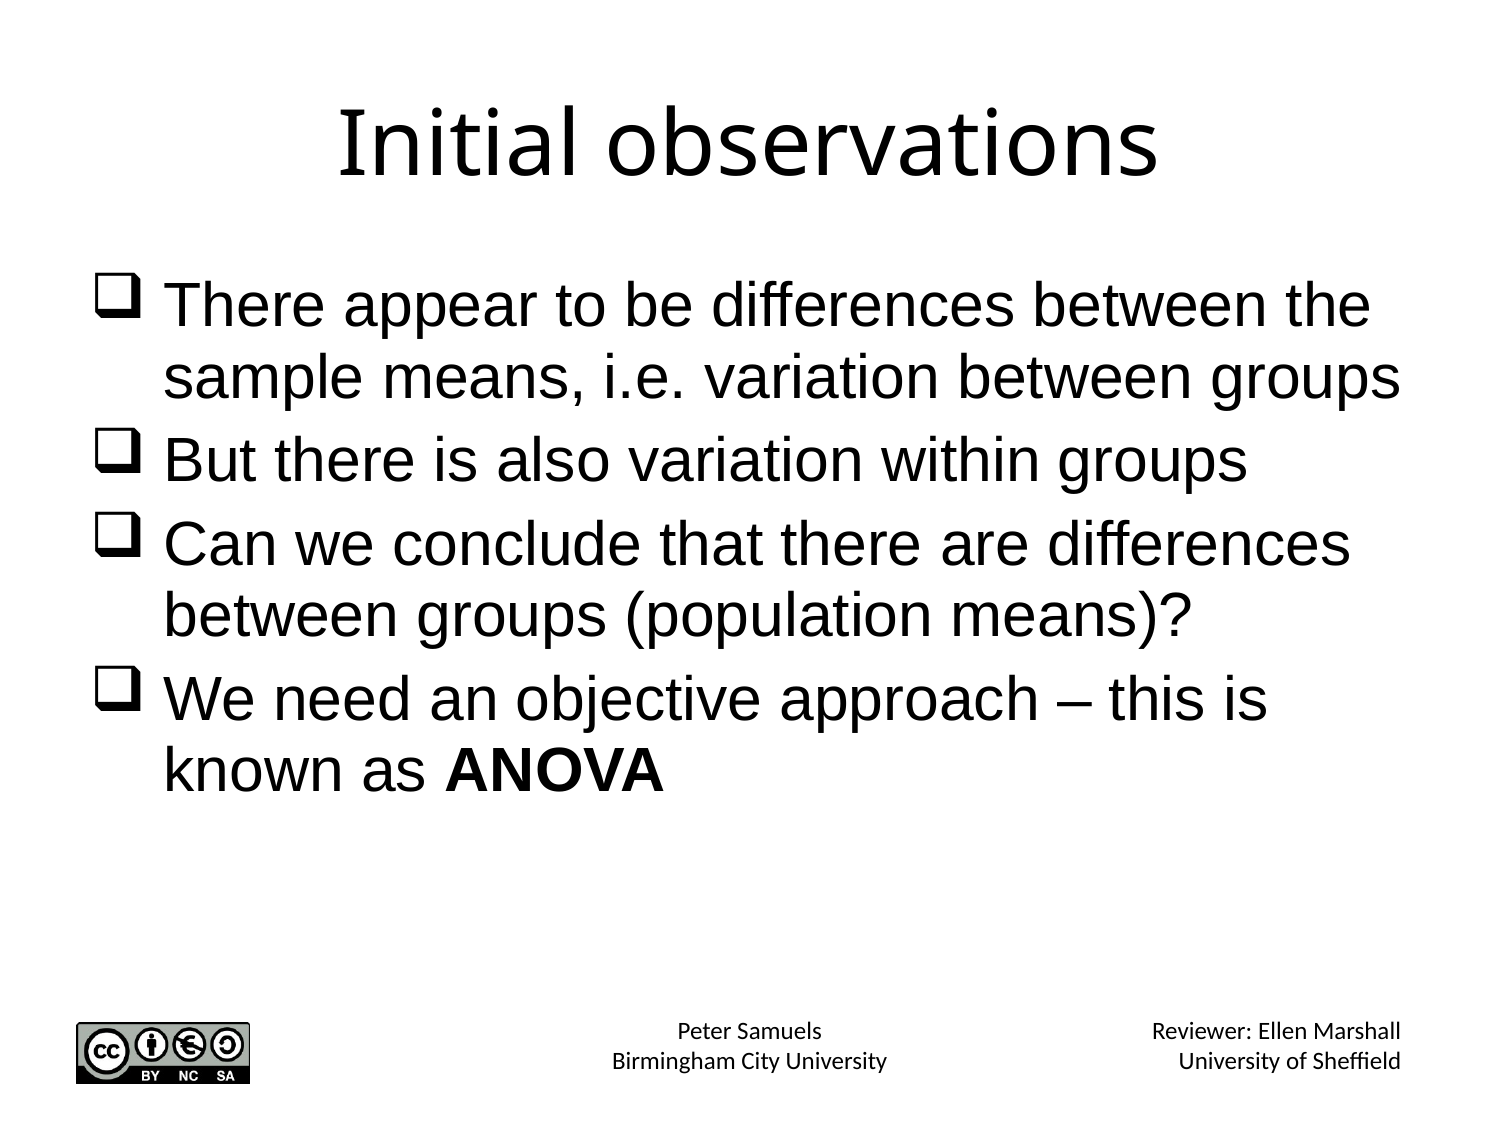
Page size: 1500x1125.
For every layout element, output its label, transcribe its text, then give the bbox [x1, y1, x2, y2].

list There appear to be differences between the sample means, i.e. variation between groups But there is also variation within groups Can we conclude that there are differences between groups (population means)? We need an objective approach – this is known as ANOVA [75, 262, 1425, 1005]
text_box Peter Samuels Birmingham City University [549, 1007, 951, 1083]
picture [76, 1022, 251, 1084]
text_box Reviewer: Ellen Marshall University of Sheffield [1038, 1007, 1417, 1083]
title Initial observations [75, 45, 1425, 233]
